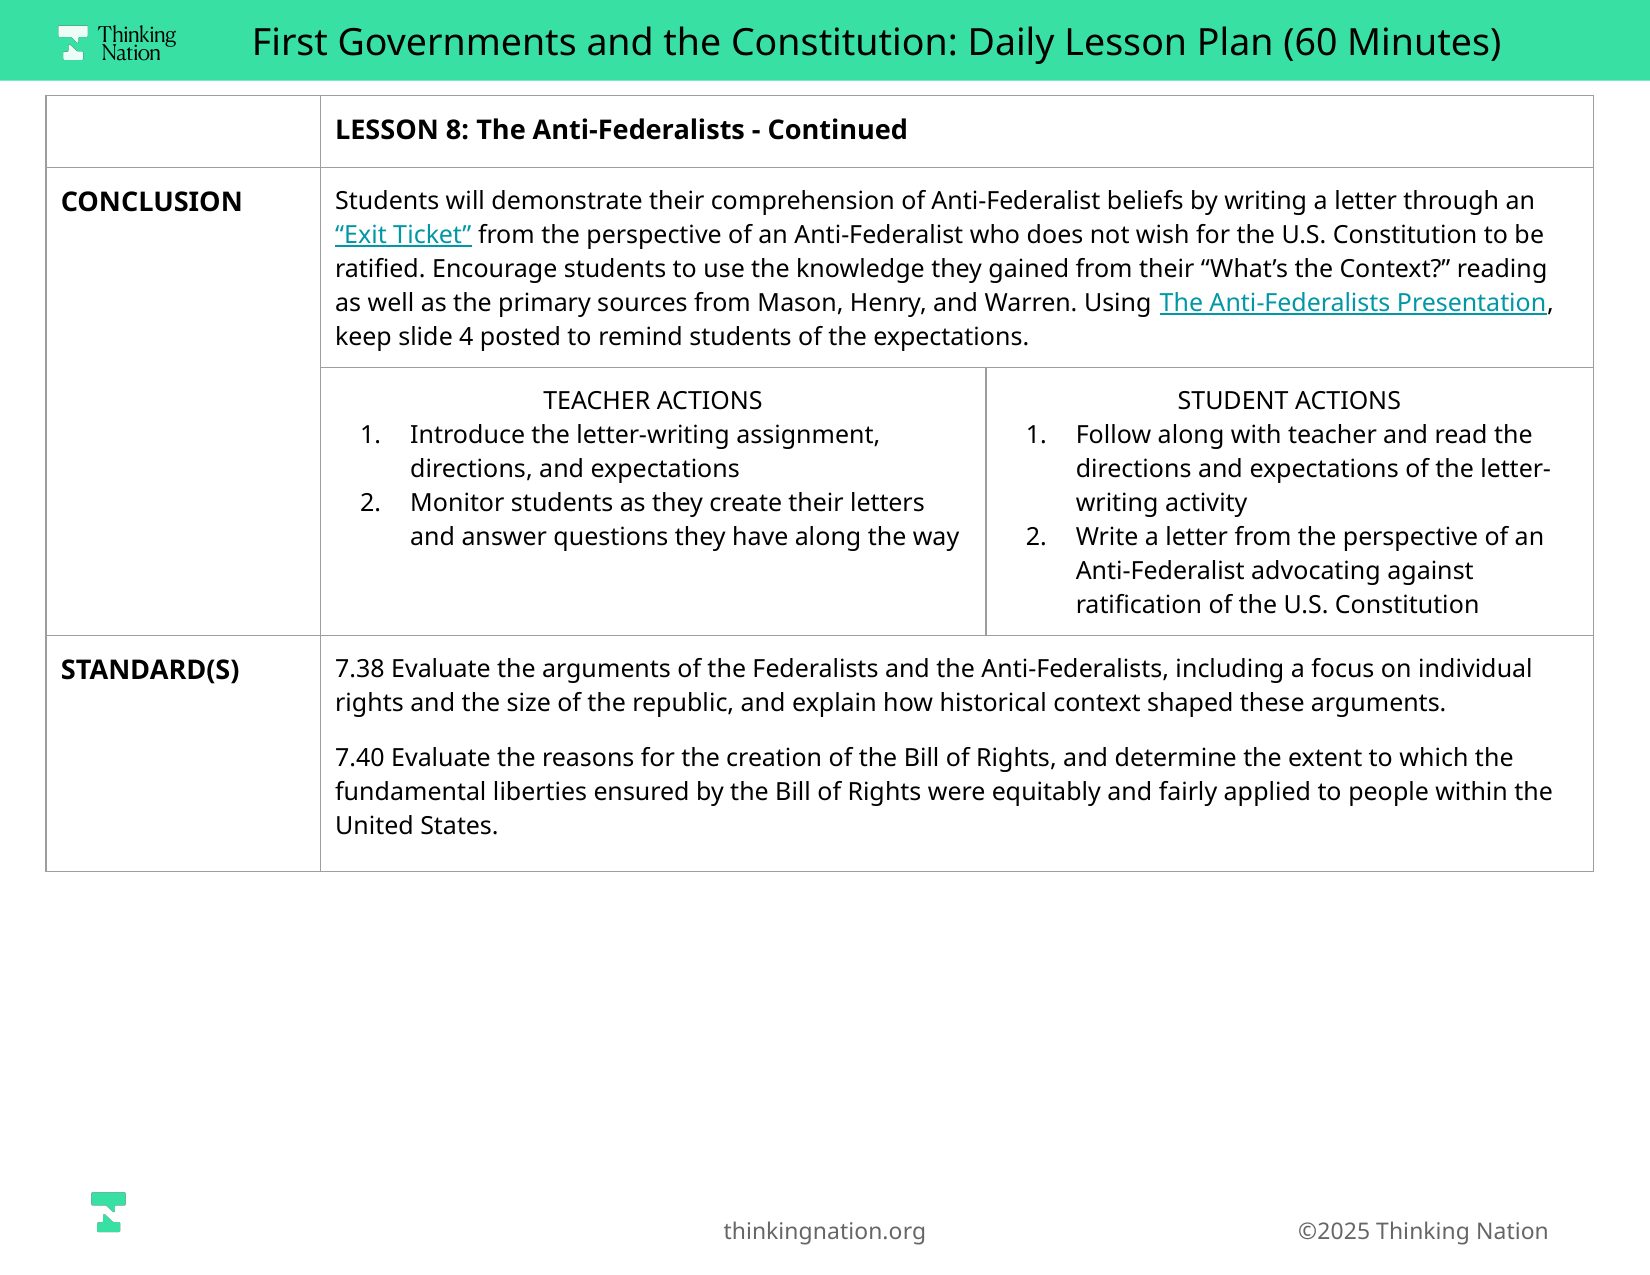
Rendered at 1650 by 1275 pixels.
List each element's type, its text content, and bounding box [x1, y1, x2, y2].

table_cell STANDARD(S) [47, 636, 320, 871]
table_cell CONCLUSION [47, 168, 320, 635]
text_box First Governments and the Constitution: Daily Lesson Plan (60 Minutes) [0, 0, 1650, 81]
table_cell STUDENT ACTIONS Follow along with teacher and read the directions and expectations of the letter-writing activity Write a letter from the perspective of an Anti-Federalist advocating against ratification of the U.S. Constitution [987, 368, 1593, 635]
picture [45, 14, 180, 85]
table_header LESSON 8: The Anti-Federalists - Continued [321, 96, 1593, 167]
table_cell Students will demonstrate their comprehension of Anti-Federalist beliefs by writing a letter through an “Exit Ticket” from the perspective of an Anti-Federalist who does not wish for the U.S. Constitution to be ratified. Encourage students to use the knowledge they gained from their “What’s the Context?” reading as well as the primary sources from Mason, Henry, and Warren. Using The Anti-Federalists Presentation, keep slide 4 posted to remind students of the expectations. [321, 168, 1593, 367]
text_box ©2025 Thinking Nation [1174, 1200, 1566, 1240]
table_cell 7.38 Evaluate the arguments of the Federalists and the Anti-Federalists, including a focus on individual rights and the size of the republic, and explain how historical context shaped these arguments. 7.40 Evaluate the reasons for the creation of the Bill of Rights, and determine the extent to which the fundamental liberties ensured by the Bill of Rights were equitably and fairly applied to people within the United States. [321, 636, 1593, 871]
text_box thinkingnation.org [629, 1200, 1021, 1240]
picture [80, 1184, 136, 1240]
table_cell TEACHER ACTIONS Introduce the letter-writing assignment, directions, and expectations Monitor students as they create their letters and answer questions they have along the way [321, 368, 985, 635]
table_header [47, 96, 320, 167]
